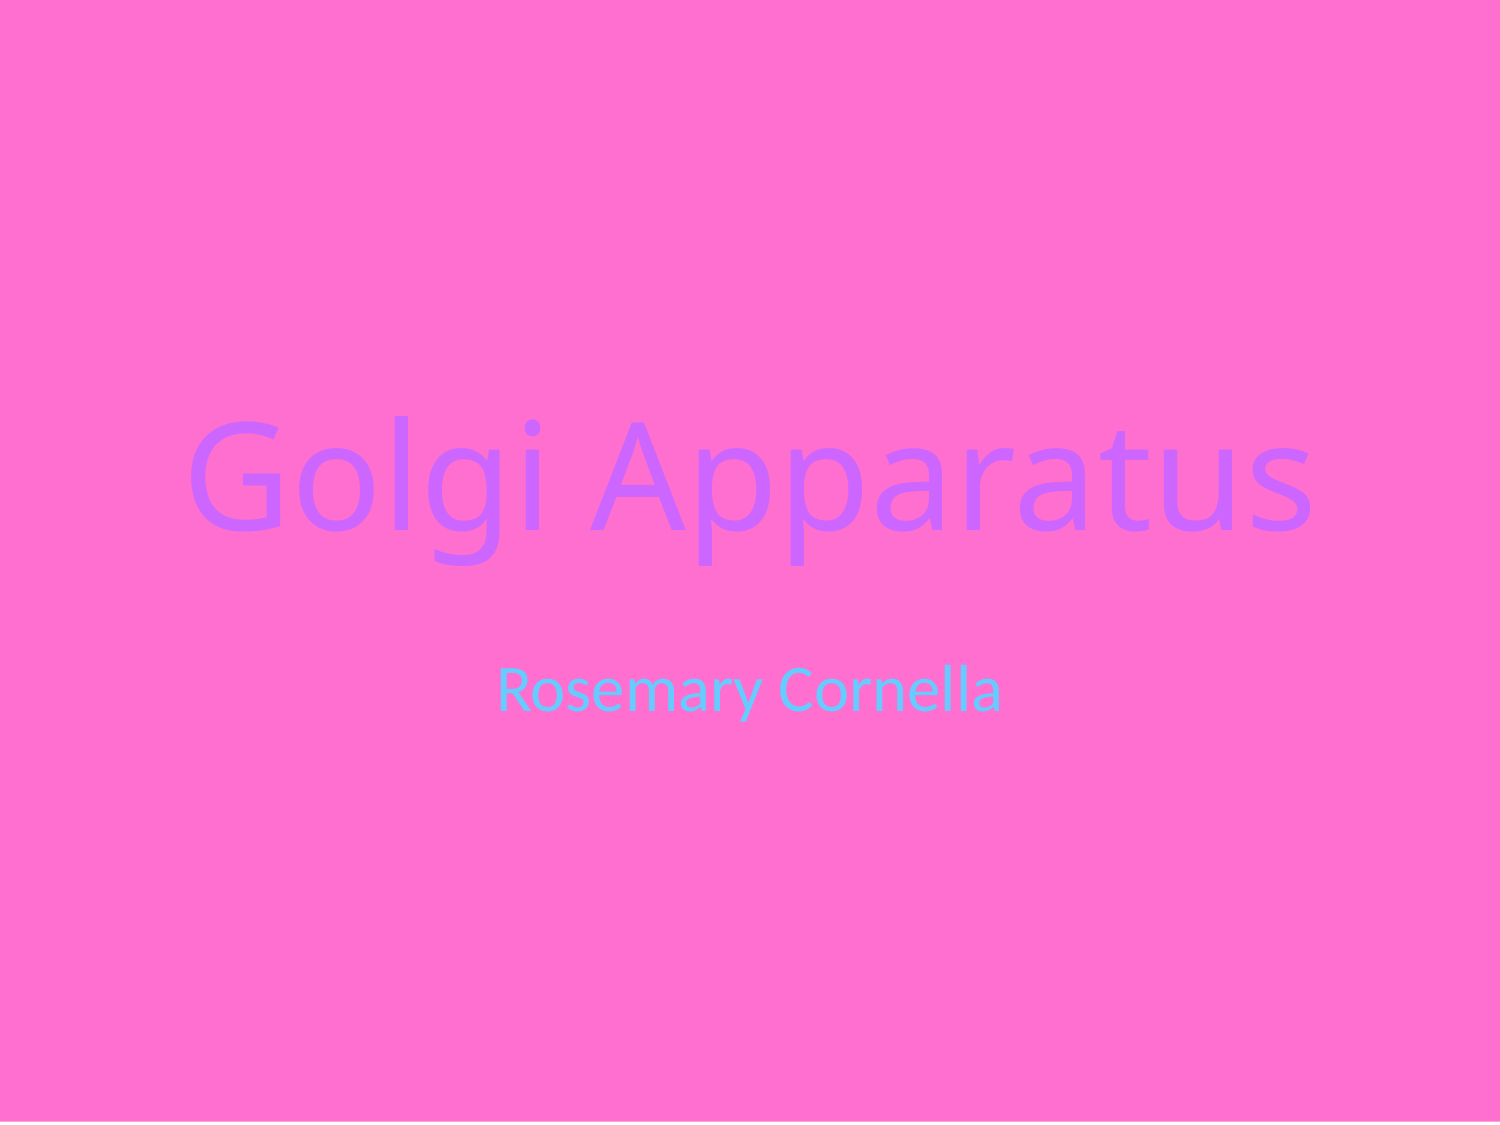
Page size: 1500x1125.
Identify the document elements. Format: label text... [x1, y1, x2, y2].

text_box [0, 0, 1500, 1122]
subtitle Rosemary Cornella [225, 637, 1275, 925]
title Golgi Apparatus [112, 349, 1388, 591]
